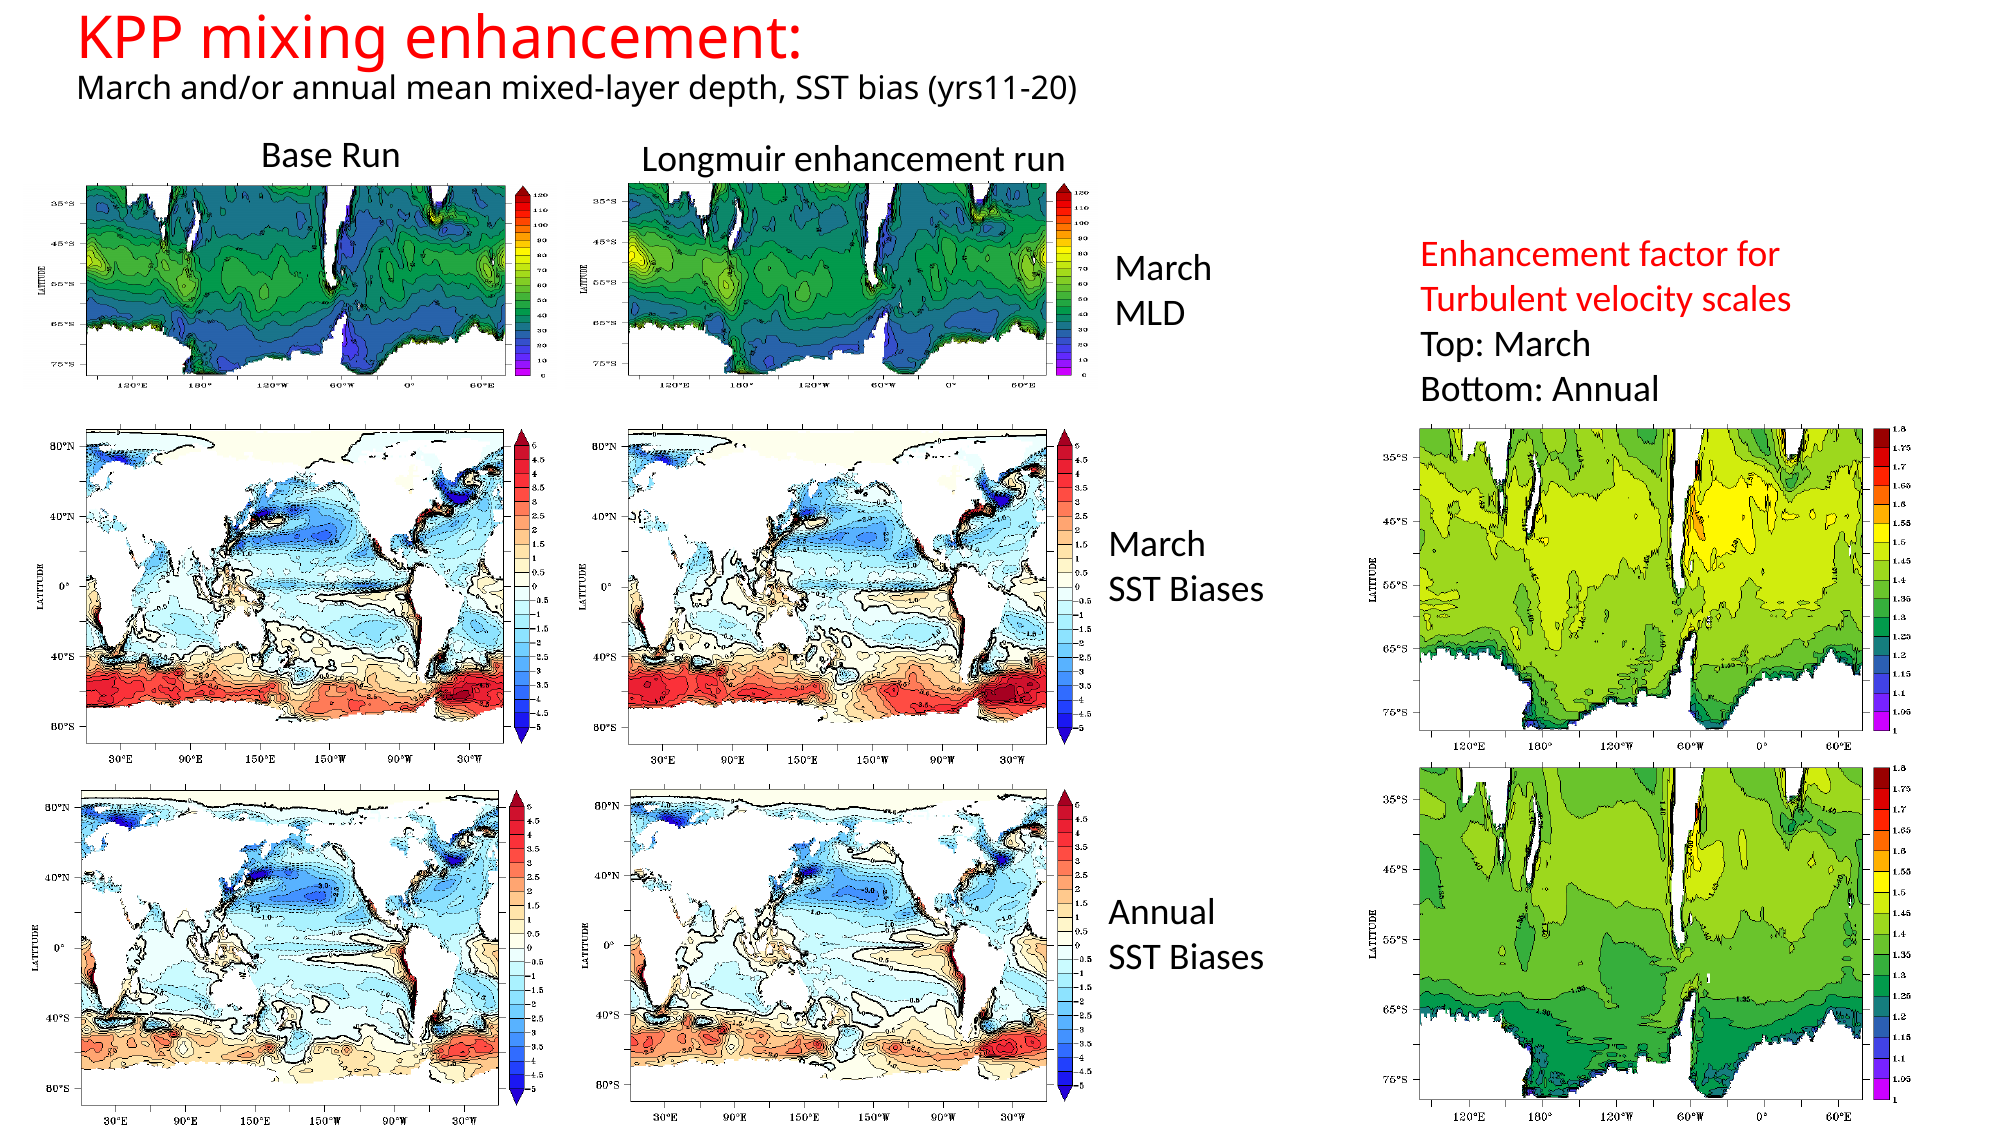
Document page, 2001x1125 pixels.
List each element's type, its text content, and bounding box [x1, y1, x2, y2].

picture [565, 424, 1100, 767]
picture [568, 784, 1100, 1124]
picture [1353, 424, 1919, 753]
picture [1353, 762, 1919, 1124]
text_box March SST Biases [1100, 511, 1280, 617]
text_box March MLD [1099, 235, 1229, 341]
title KPP mixing enhancement: March and/or annual mean mixed-layer depth, SST bias (yrs11-20) [61, 0, 1863, 115]
picture [23, 424, 557, 766]
text_box Longmuir enhancement run [626, 126, 1090, 181]
picture [565, 181, 1098, 389]
text_box Enhancement factor for Turbulent velocity scales Top: March Bottom: Annual [1405, 221, 1835, 417]
picture [23, 183, 557, 389]
text_box Base Run [246, 122, 417, 182]
text_box Annual SST Biases [1100, 879, 1280, 985]
picture [18, 784, 553, 1125]
